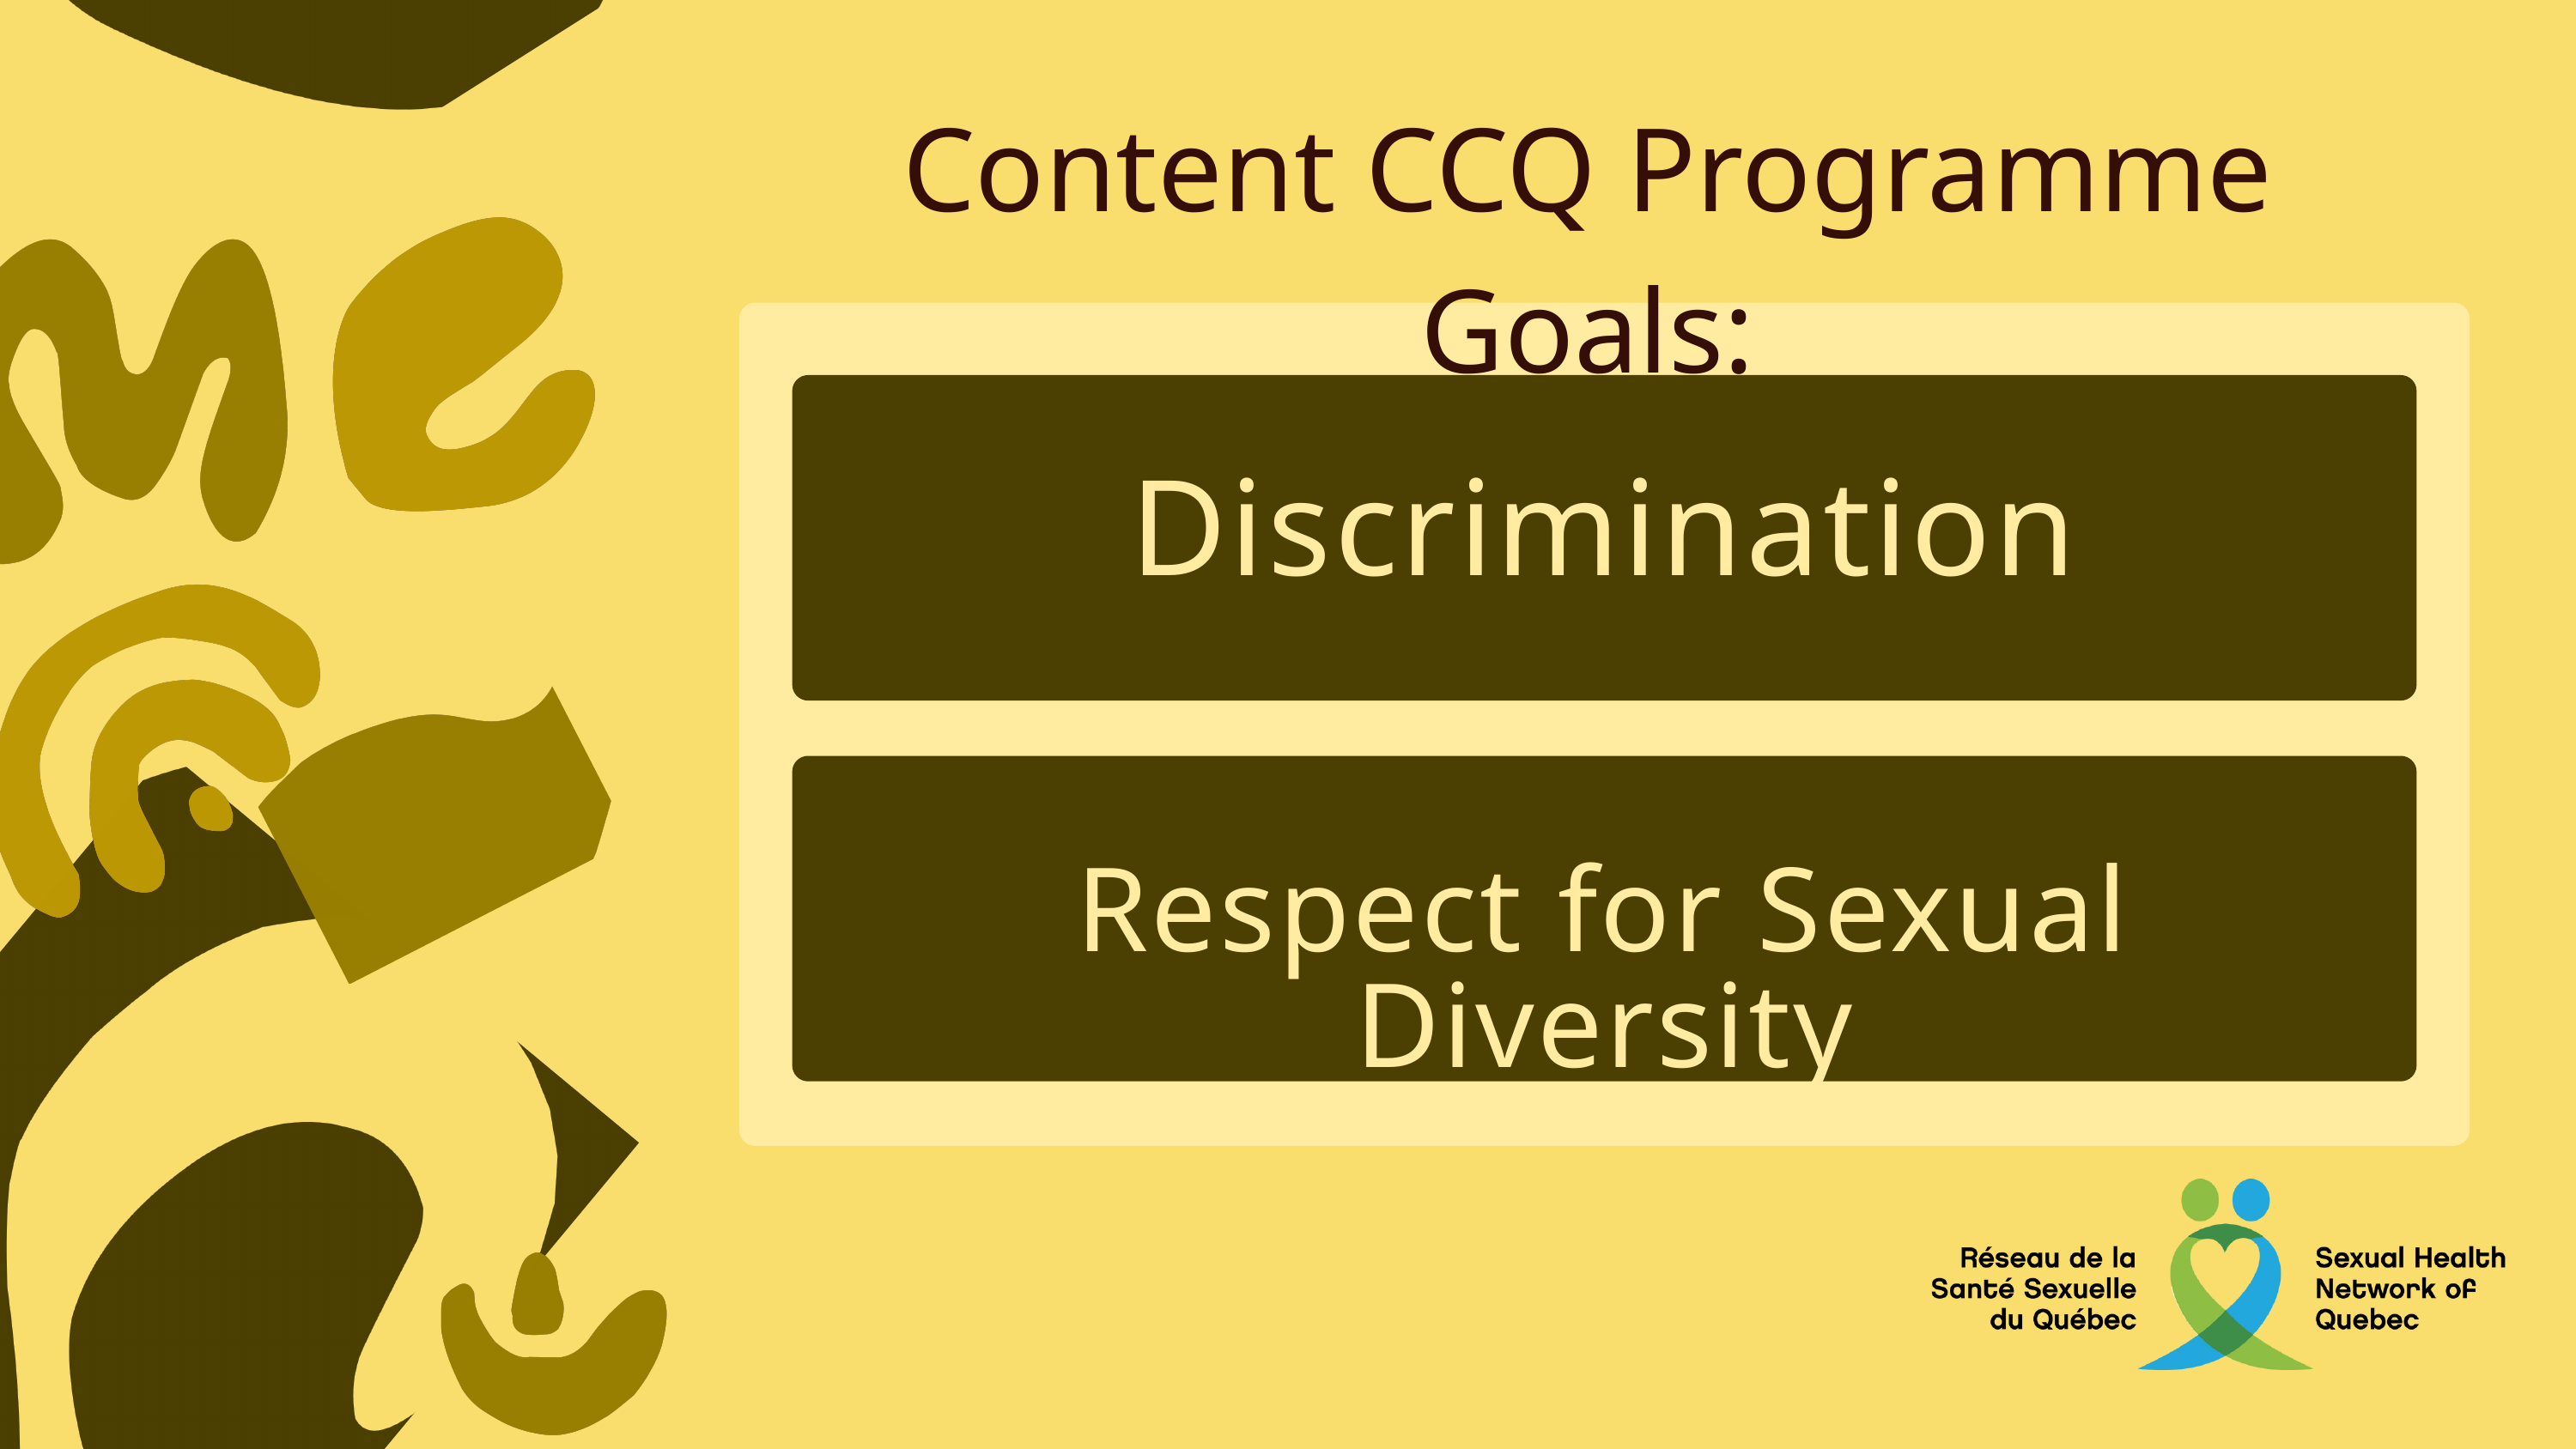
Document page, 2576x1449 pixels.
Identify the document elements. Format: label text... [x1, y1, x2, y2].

text_box [0, 231, 290, 567]
text_box [0, 919, 640, 1449]
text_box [792, 755, 2417, 1082]
text_box [321, 213, 603, 518]
text_box [0, 0, 611, 299]
text_box [0, 580, 322, 919]
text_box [738, 302, 2470, 1147]
text_box Content CCQ Programme Goals: [792, 73, 2384, 300]
text_box [315, 566, 631, 985]
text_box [792, 374, 2417, 701]
text_box [1930, 1179, 2515, 1370]
text_box [440, 1252, 671, 1435]
